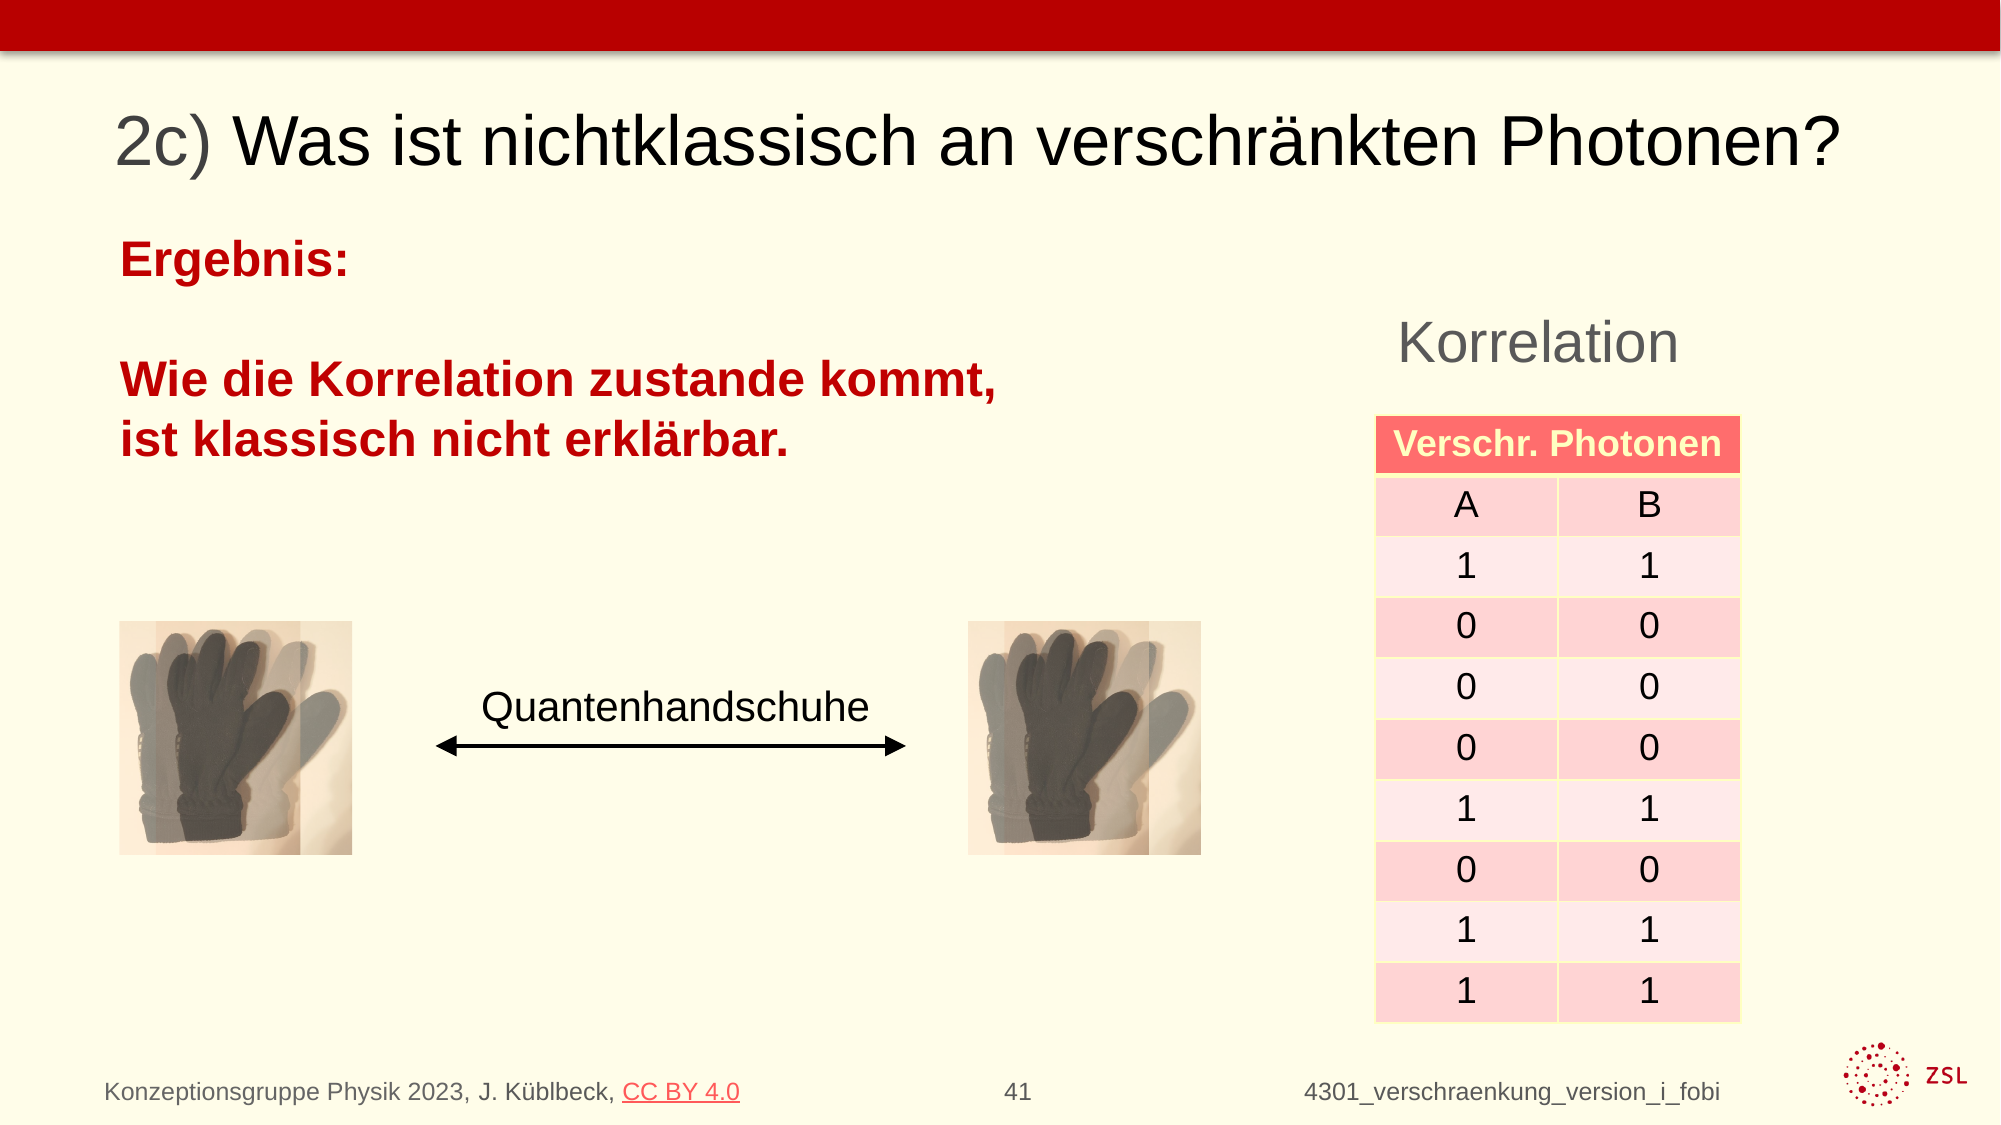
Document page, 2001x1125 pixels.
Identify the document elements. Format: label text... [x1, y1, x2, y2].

table_cell 1 [1559, 902, 1740, 961]
table_cell 1 [1559, 537, 1740, 596]
table_cell 0 [1376, 659, 1557, 718]
table_cell 1 [1376, 963, 1557, 1022]
table_cell 0 [1376, 842, 1557, 901]
text_box Quantenhandschuhe [399, 675, 895, 771]
table_cell 0 [1559, 842, 1740, 901]
table_header Verschr. Photonen [1376, 416, 1740, 473]
table_cell 0 [1376, 598, 1557, 657]
table_cell 1 [1376, 781, 1557, 840]
table_cell 0 [1559, 659, 1740, 718]
table_cell 1 [1376, 537, 1557, 596]
text_box Ergebnis: Wie die Korrelation zustande kommt, ist klassisch nicht erklärbar. [105, 219, 1948, 999]
table_cell 1 [1559, 963, 1740, 1022]
picture [1842, 1041, 1968, 1107]
table_cell A [1376, 478, 1557, 536]
table_cell 0 [1559, 720, 1740, 779]
table_cell B [1559, 478, 1740, 536]
table_cell 0 [1376, 720, 1557, 779]
text_box Korrelation [1382, 296, 1785, 415]
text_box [119, 621, 353, 855]
table_cell 0 [1559, 598, 1740, 657]
table_cell 1 [1559, 781, 1740, 840]
title 2c) Was ist nichtklassisch an verschränkten Photonen? [99, 90, 1900, 185]
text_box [967, 621, 1202, 855]
table_cell 1 [1376, 902, 1557, 961]
